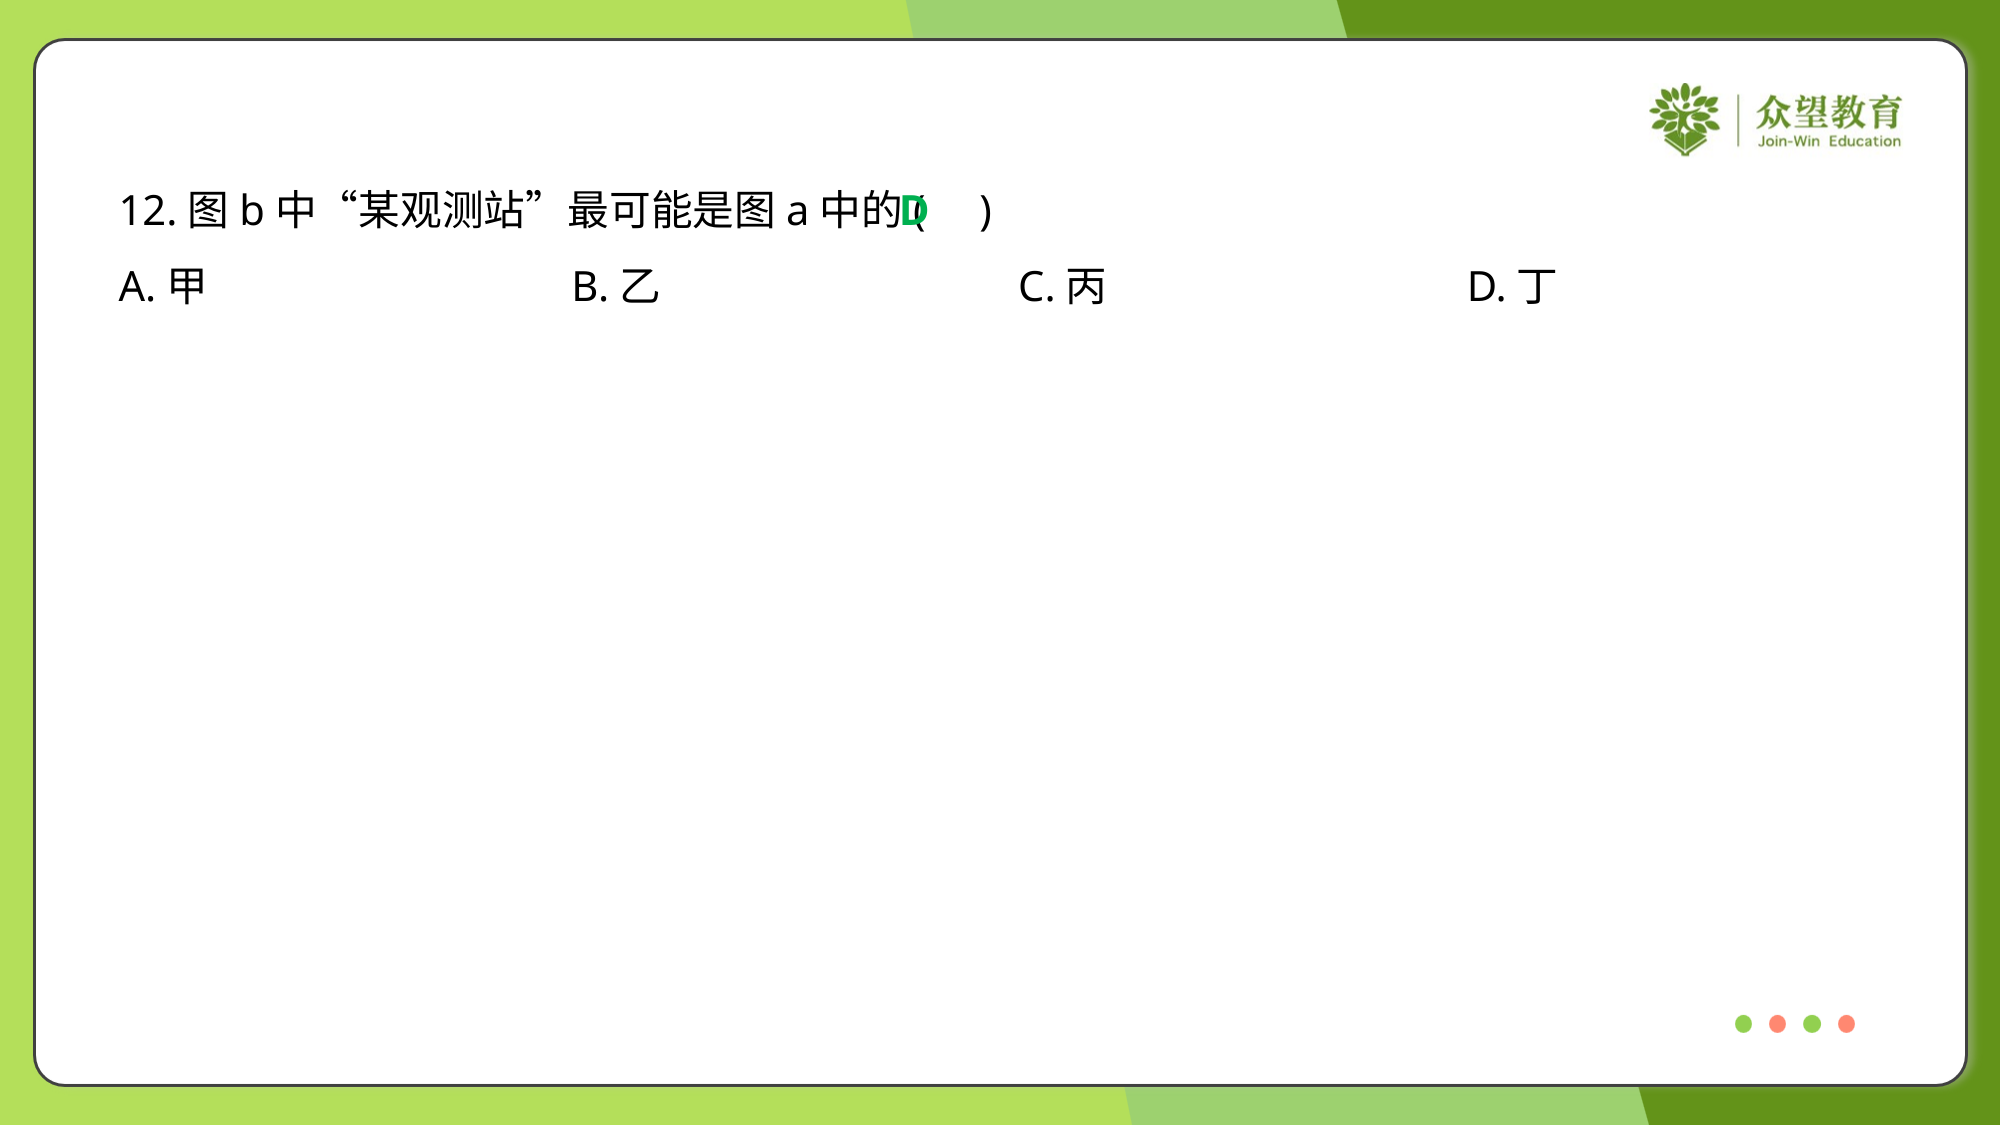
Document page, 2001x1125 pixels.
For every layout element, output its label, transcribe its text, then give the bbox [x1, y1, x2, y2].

text_box D [882, 158, 947, 226]
text_box A.甲 B.乙 C.丙 D.丁 [118, 234, 1883, 302]
picture [0, 0, 2000, 1125]
text_box 12.图b中“某观测站”最可能是图a中的( ) [947, 158, 1883, 226]
text_box 12.图b中“某观测站”最可能是图a中的( ) [118, 158, 882, 226]
